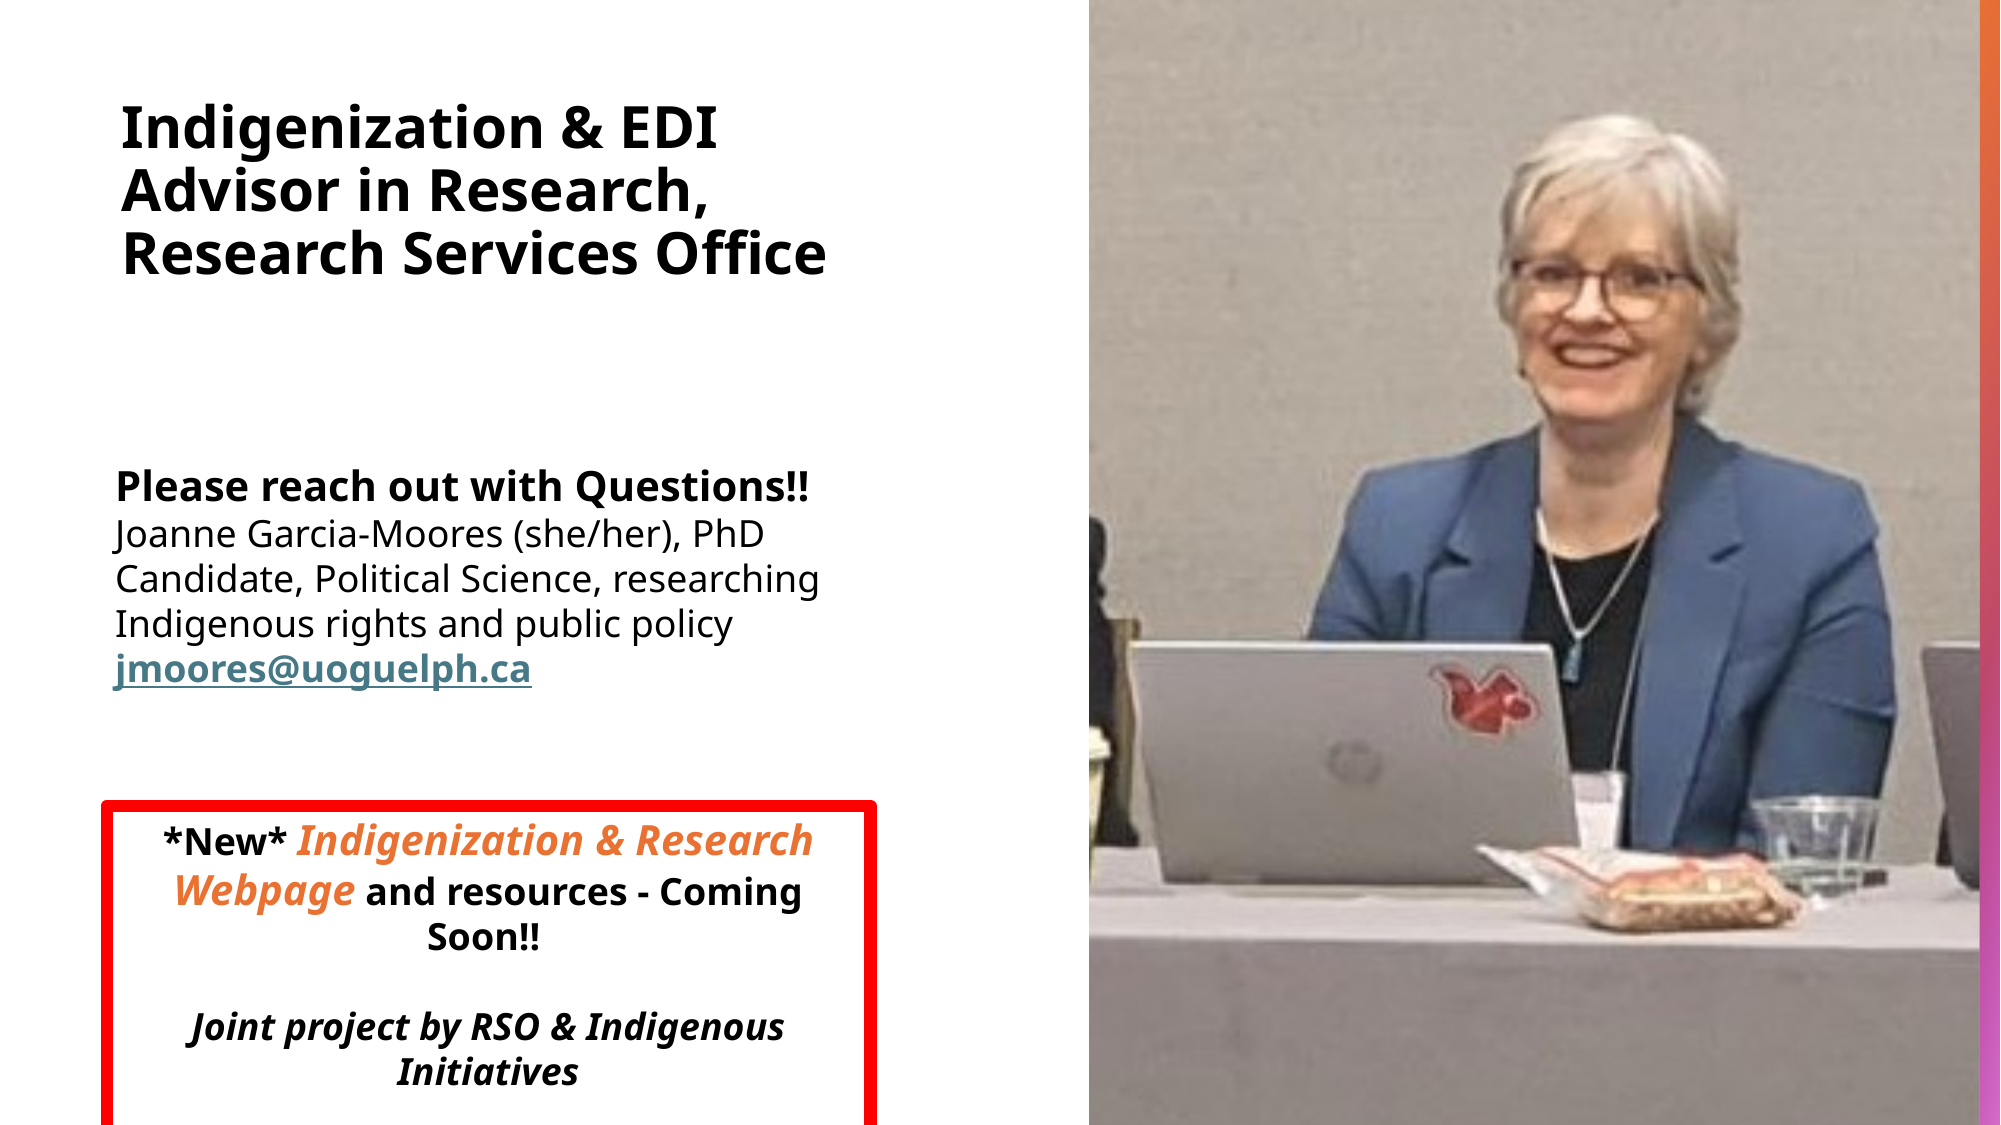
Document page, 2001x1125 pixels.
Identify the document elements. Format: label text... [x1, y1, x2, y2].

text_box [1979, 0, 2000, 1125]
text_box Please reach out with Questions!! Joanne Garcia-Moores (she/her), PhD Candidate, Political Science, researching Indigenous rights and public policy jmoores@uoguelph.ca [100, 452, 877, 749]
title Indigenization & EDI Advisor in Research, Research Services Office [106, 90, 871, 452]
text_box *New* Indigenization & Research Webpage and resources - Coming Soon!! Joint project by RSO & Indigenous Initiatives [106, 805, 871, 1125]
picture [1088, 0, 1979, 1125]
